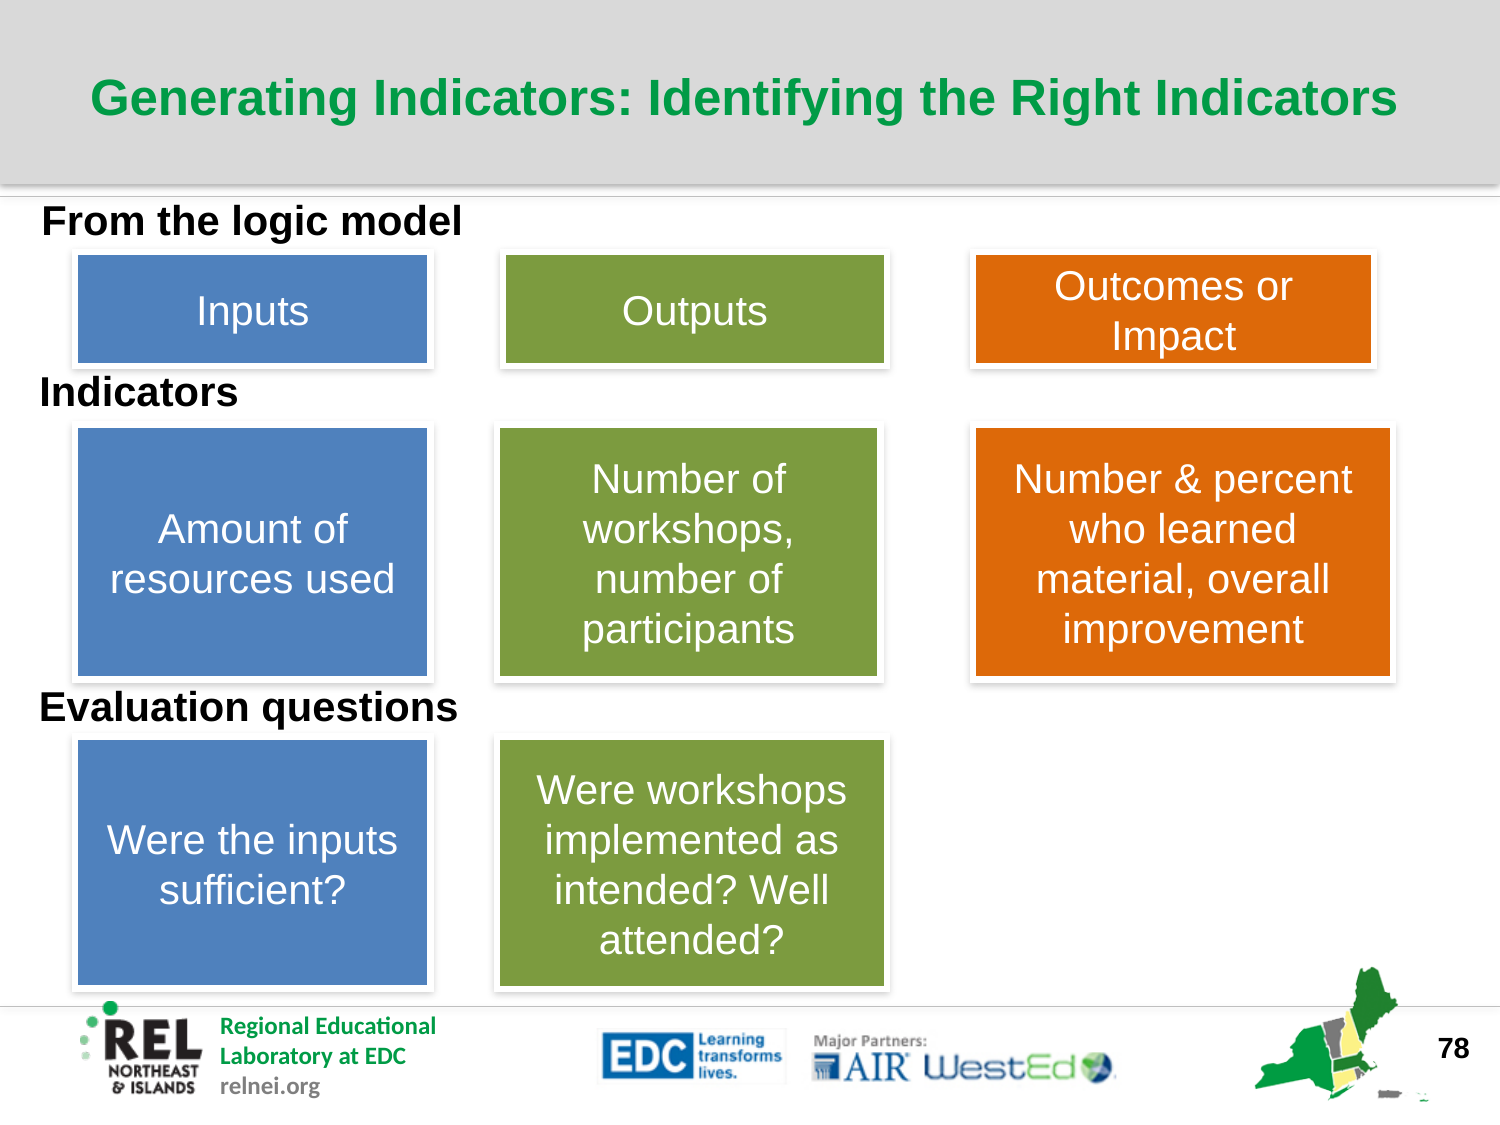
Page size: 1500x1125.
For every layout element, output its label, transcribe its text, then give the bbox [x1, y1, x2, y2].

list . [75, 262, 1425, 982]
text_box Were workshops implemented as intended? Well attended? [496, 736, 887, 989]
text_box Were the inputs sufficient? [74, 736, 431, 989]
text_box From the logic model [26, 186, 478, 252]
text_box Outputs [503, 252, 887, 367]
text_box Outcomes or Impact [973, 252, 1375, 367]
text_box Amount of resources used [74, 424, 431, 671]
text_box Inputs [74, 252, 431, 367]
title Generating Indicators: Identifying the Right Indicators [75, 25, 1425, 165]
text_box Evaluation questions [24, 671, 541, 737]
text_box Number of workshops, number of participants [496, 424, 881, 680]
slide_number 78 [1393, 1016, 1485, 1077]
picture [80, 1001, 227, 1108]
text_box Number & percent who learned material, overall improvement [973, 424, 1394, 680]
text_box Indicators [24, 357, 286, 422]
picture [594, 1028, 1138, 1091]
picture [1245, 964, 1442, 1103]
